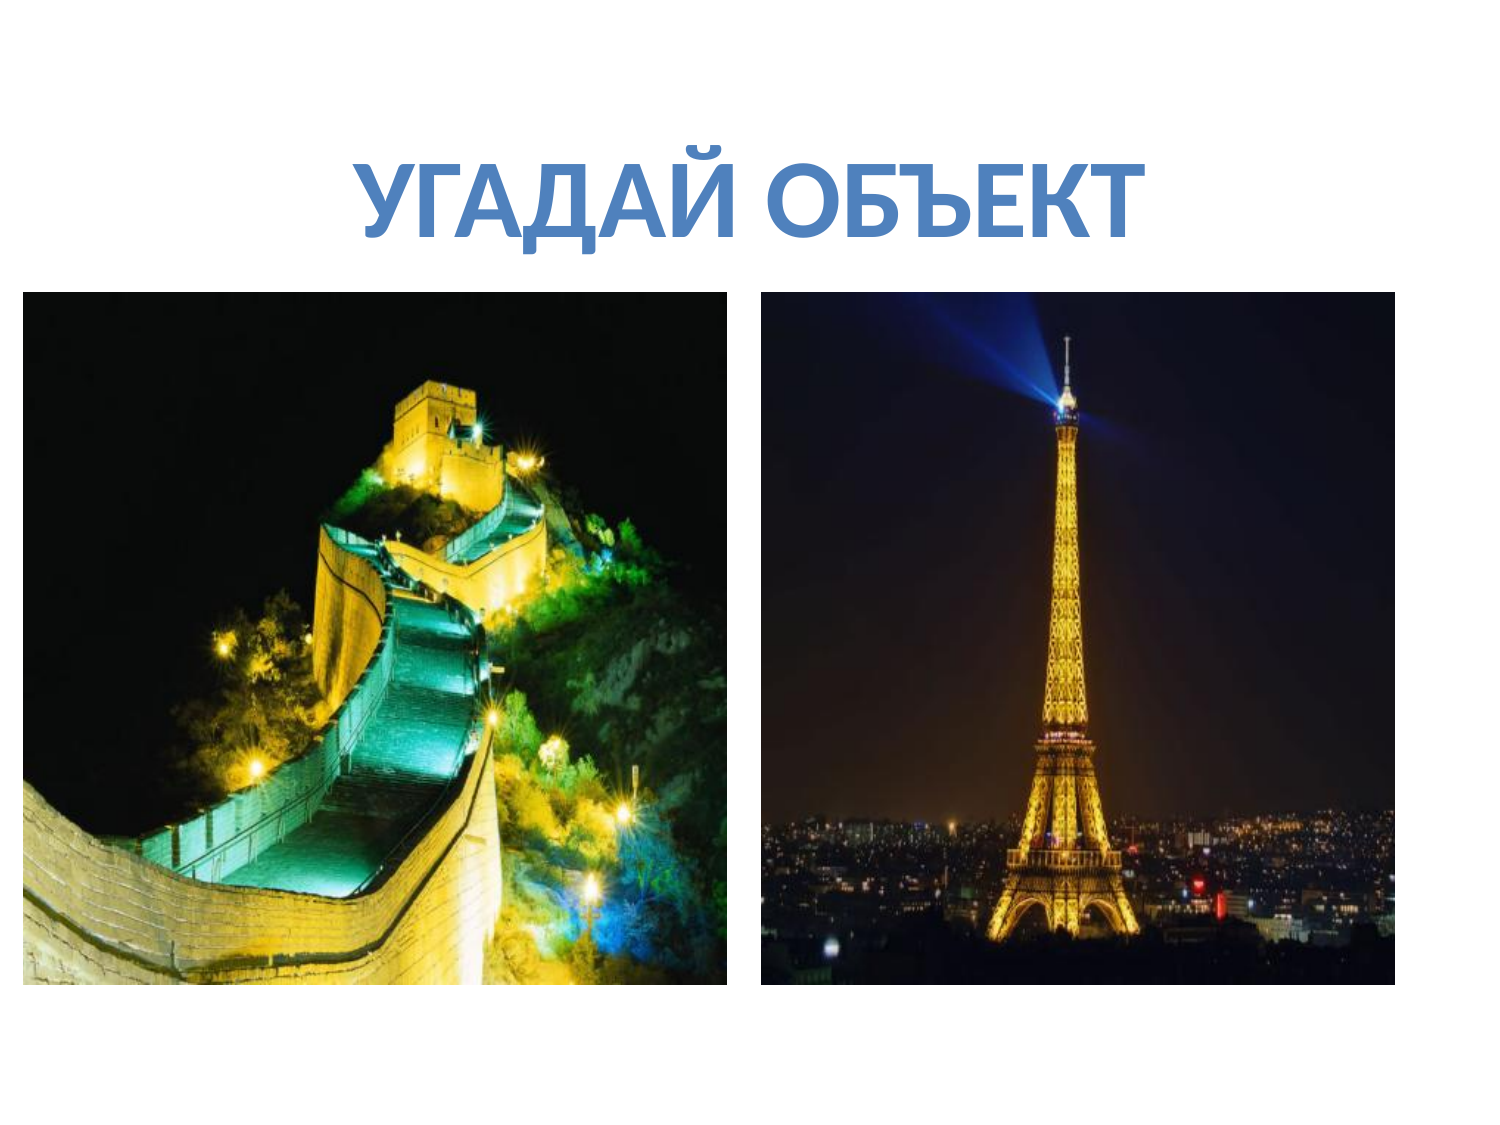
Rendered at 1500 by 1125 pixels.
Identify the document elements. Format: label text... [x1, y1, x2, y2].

picture [761, 292, 1395, 985]
text_box Угадай объект [334, 117, 1166, 268]
picture [23, 292, 727, 985]
